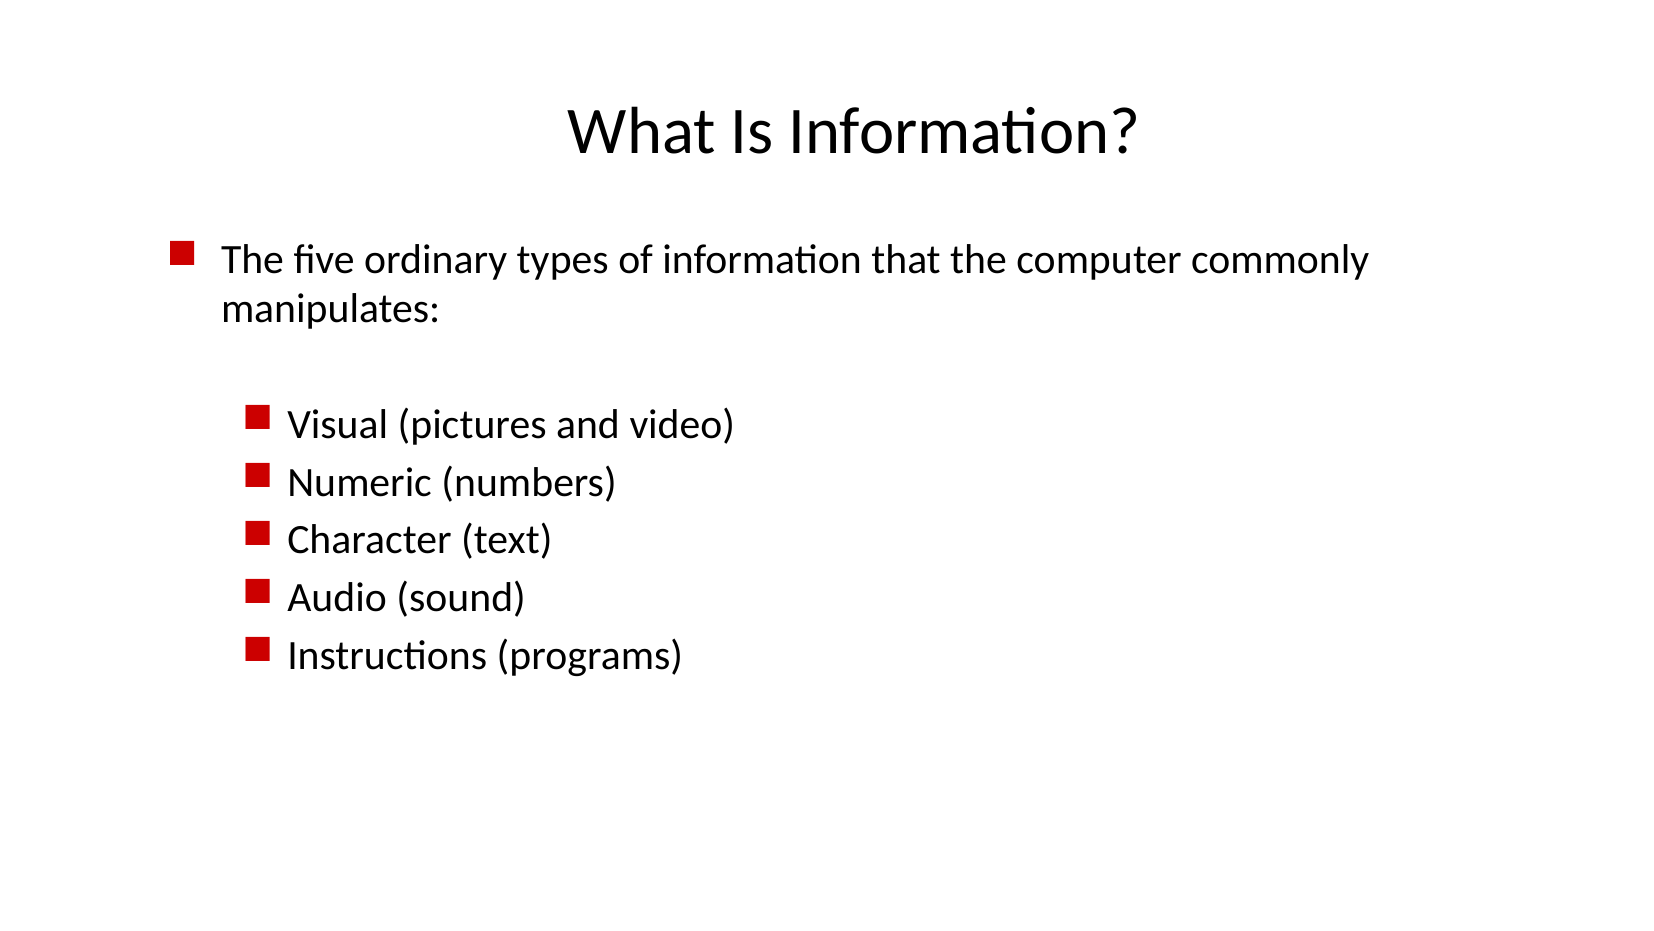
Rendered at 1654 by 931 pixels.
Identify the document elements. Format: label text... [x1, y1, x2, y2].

list The five ordinary types of information that the computer commonly manipulates: Visual (pictures and video)‏ Numeric (numbers)‏ Character (text)‏ Audio (sound)‏ Instructions (programs)‏ [151, 227, 1571, 817]
title What Is Information? [151, 51, 1557, 166]
